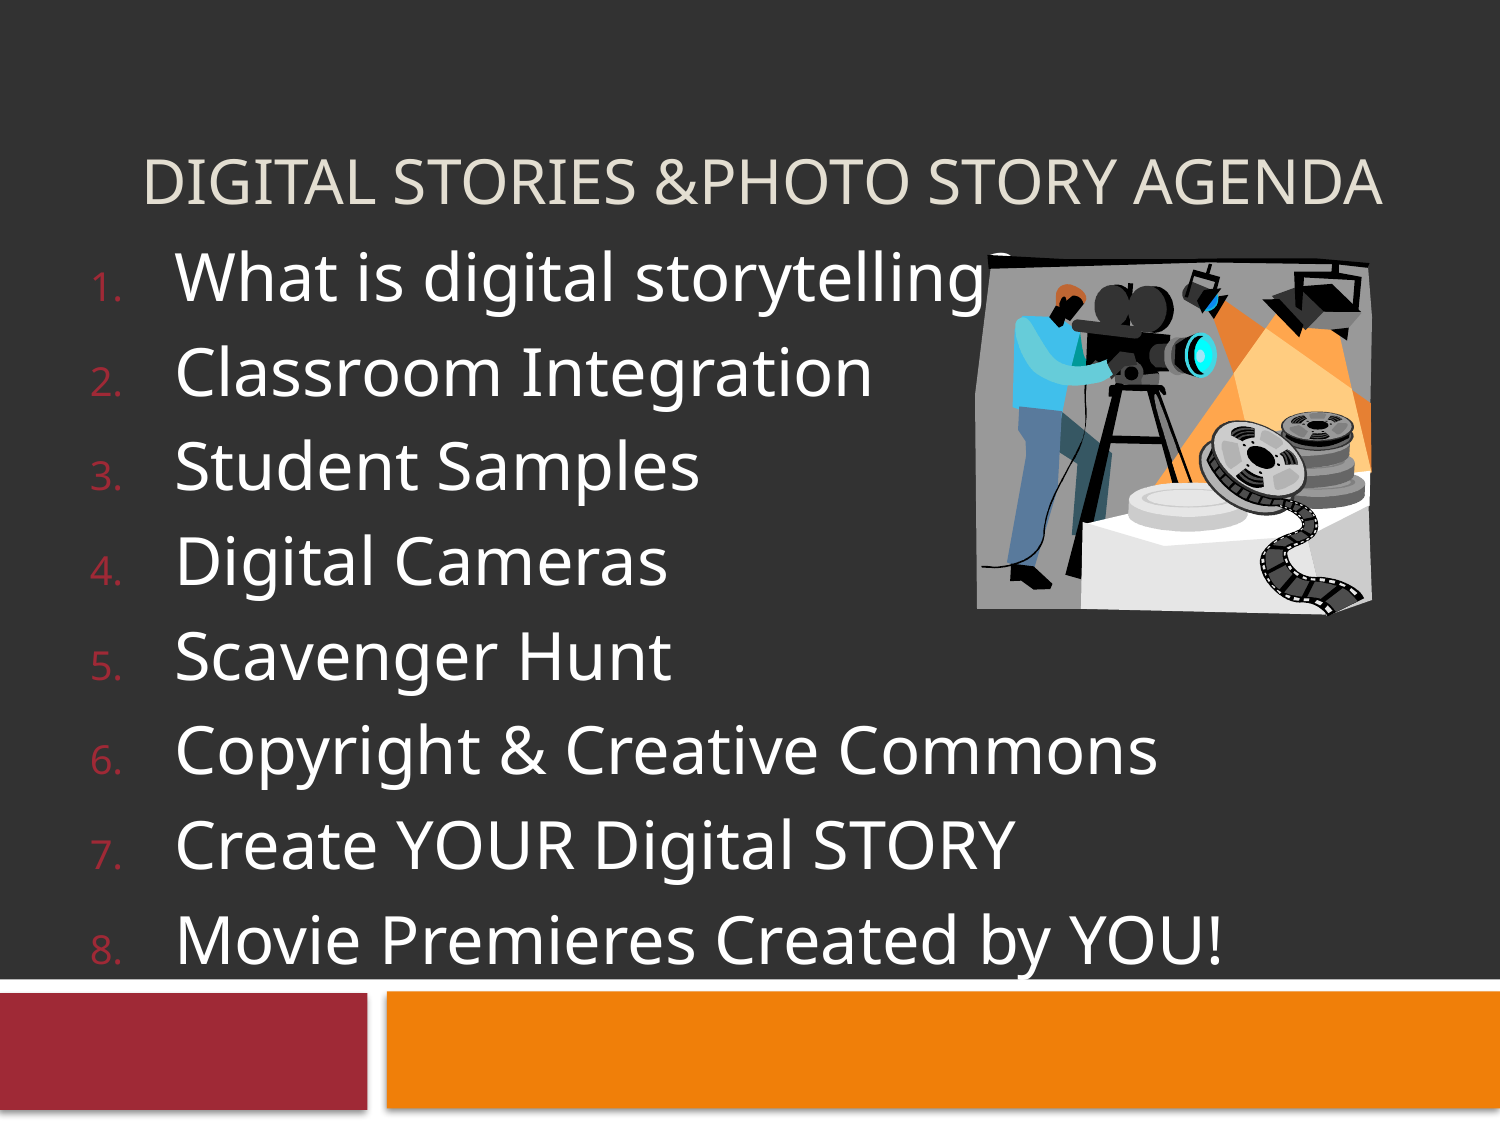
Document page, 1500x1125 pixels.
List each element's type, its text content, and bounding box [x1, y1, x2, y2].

picture [974, 249, 1378, 622]
title Digital Stories &Photo Story Agenda [125, 62, 1400, 212]
subtitle What is digital storytelling? Classroom Integration Student Samples Digital Cameras Scavenger Hunt Copyright & Creative Commons Create YOUR Digital STORY Movie Premieres Created by YOU! [75, 212, 1425, 1000]
